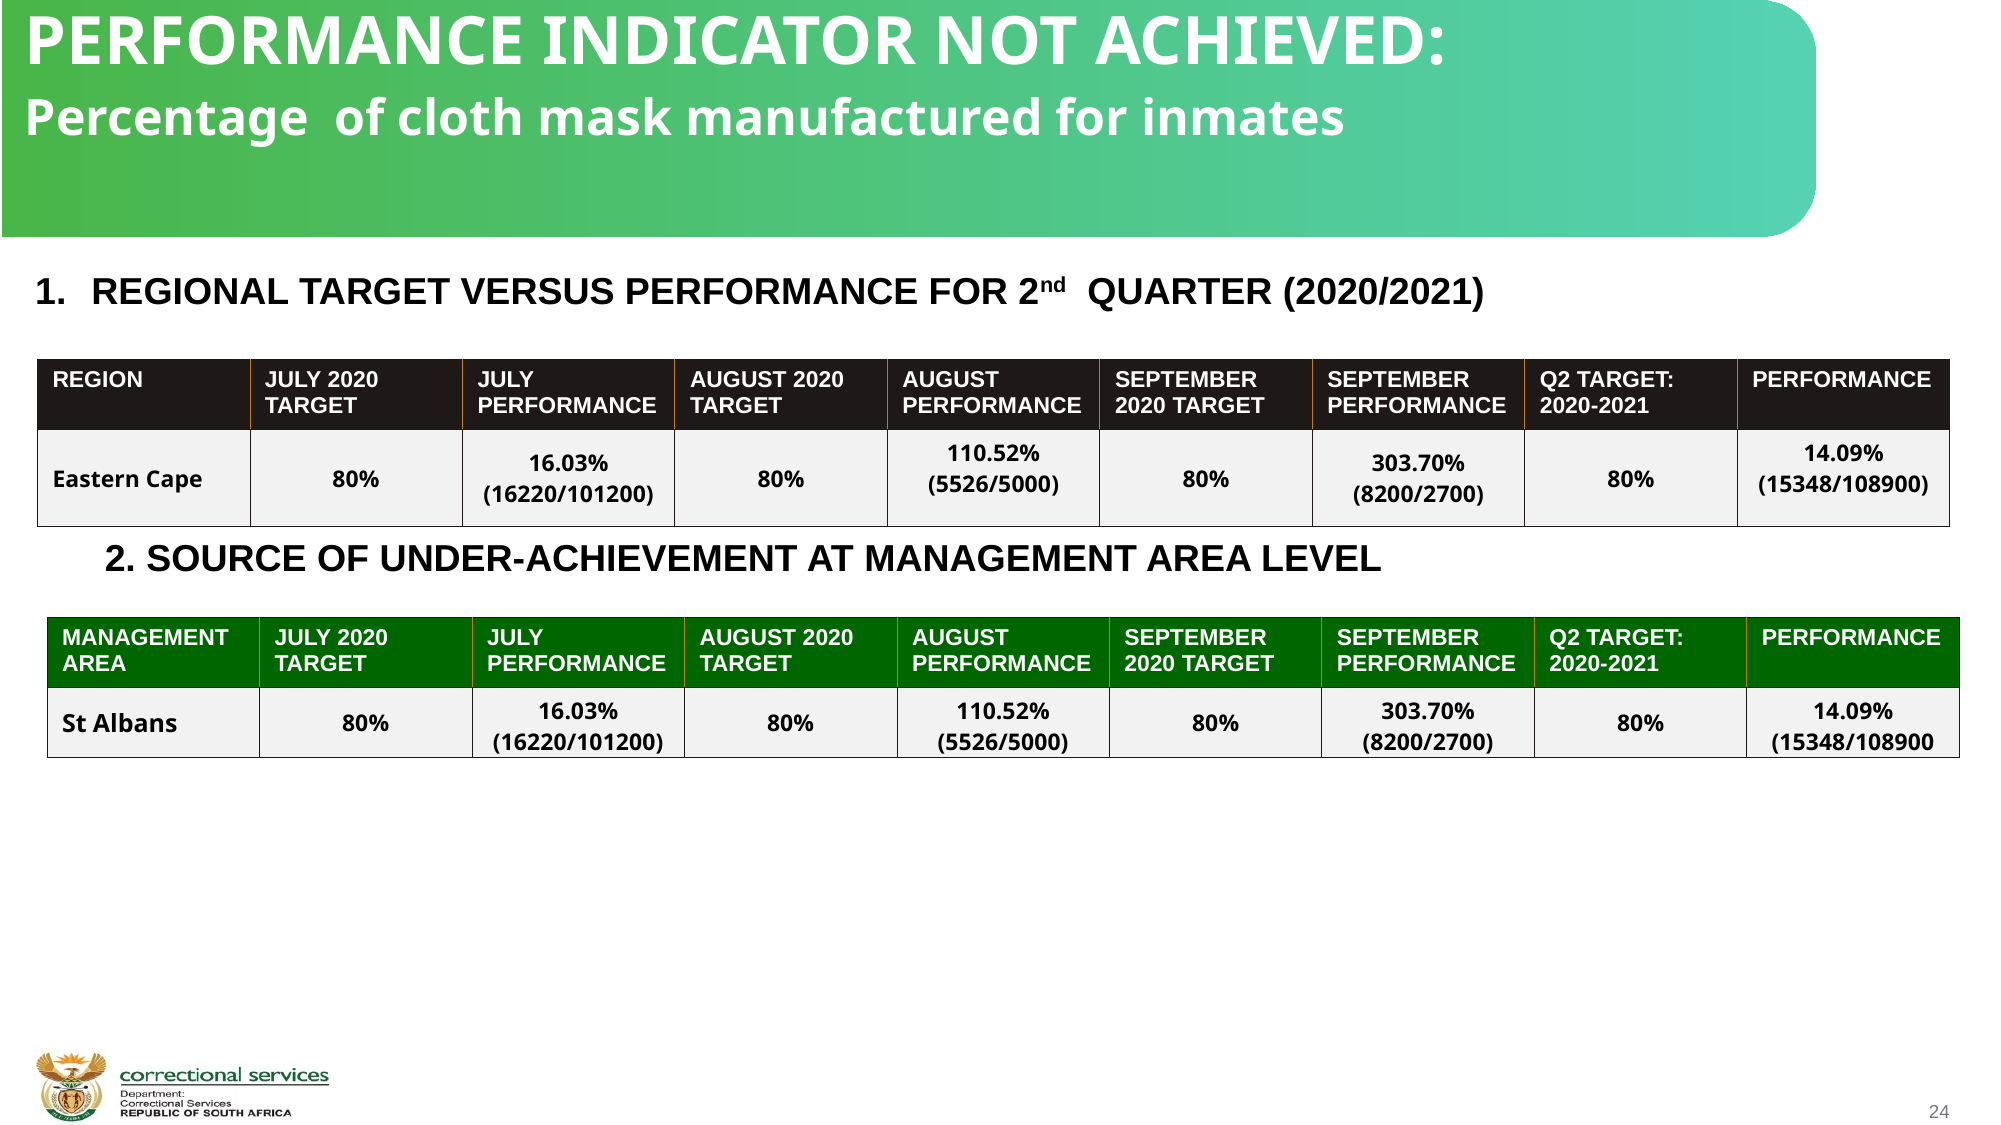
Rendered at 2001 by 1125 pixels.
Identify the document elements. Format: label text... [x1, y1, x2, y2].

table_header PERFORMANCE [1738, 360, 1949, 429]
table_cell St Albans [48, 688, 259, 757]
table_header SEPTEMBER PERFORMANCE [1322, 618, 1534, 687]
table_header AUGUST 2020 TARGET [685, 618, 897, 687]
table_header AUGUST PERFORMANCE [888, 360, 1099, 429]
table_cell 110.52% (5526/5000) [888, 430, 1099, 526]
text_box REGIONAL TARGET VERSUS PERFORMANCE FOR 2nd QUARTER (2020/2021) [20, 259, 1662, 319]
table_header AUGUST 2020 TARGET [675, 360, 887, 429]
table_cell 14.09% (15348/108900) [1738, 430, 1949, 526]
table_cell 80% [251, 430, 462, 526]
table_cell Eastern Cape [38, 430, 250, 526]
table_header REGION [38, 360, 250, 429]
table_header Q2 TARGET: 2020-2021 [1525, 360, 1737, 429]
table_cell 80% [1110, 688, 1321, 757]
table_cell 80% [685, 688, 897, 757]
table_header MANAGEMENT AREA [48, 618, 259, 687]
table_cell 303.70% (8200/2700) [1313, 430, 1524, 526]
table_header AUGUST PERFORMANCE [898, 618, 1109, 687]
table_cell 16.03% (16220/101200) [463, 430, 674, 526]
table_cell 80% [1525, 430, 1737, 526]
text_box [2, 0, 1816, 237]
table_header JULY PERFORMANCE [463, 360, 674, 429]
table_header JULY PERFORMANCE [473, 618, 684, 687]
table_cell 80% [260, 688, 472, 757]
table_header SEPTEMBER 2020 TARGET [1110, 618, 1321, 687]
text_box PERFORMANCE INDICATOR NOT ACHIEVED: Percentage of cloth mask manufactured for inmates [10, 0, 1808, 86]
picture [33, 1049, 332, 1123]
text_box 2. SOURCE OF UNDER-ACHIEVEMENT AT MANAGEMENT AREA LEVEL [37, 527, 1538, 587]
table_cell 110.52% (5526/5000) [898, 688, 1109, 757]
table_header SEPTEMBER 2020 TARGET [1100, 360, 1312, 429]
table_header JULY 2020 TARGET [251, 360, 462, 429]
table_cell 303.70% (8200/2700) [1322, 688, 1534, 757]
table_cell 80% [1535, 688, 1746, 757]
table_cell 80% [1100, 430, 1312, 526]
table_header Q2 TARGET: 2020-2021 [1535, 618, 1746, 687]
table_cell 16.03% (16220/101200) [473, 688, 684, 757]
table_cell 14.09% (15348/108900 [1747, 688, 1959, 757]
table_header JULY 2020 TARGET [260, 618, 472, 687]
table_header PERFORMANCE [1747, 618, 1959, 687]
table_header SEPTEMBER PERFORMANCE [1313, 360, 1524, 429]
table_cell 80% [675, 430, 887, 526]
